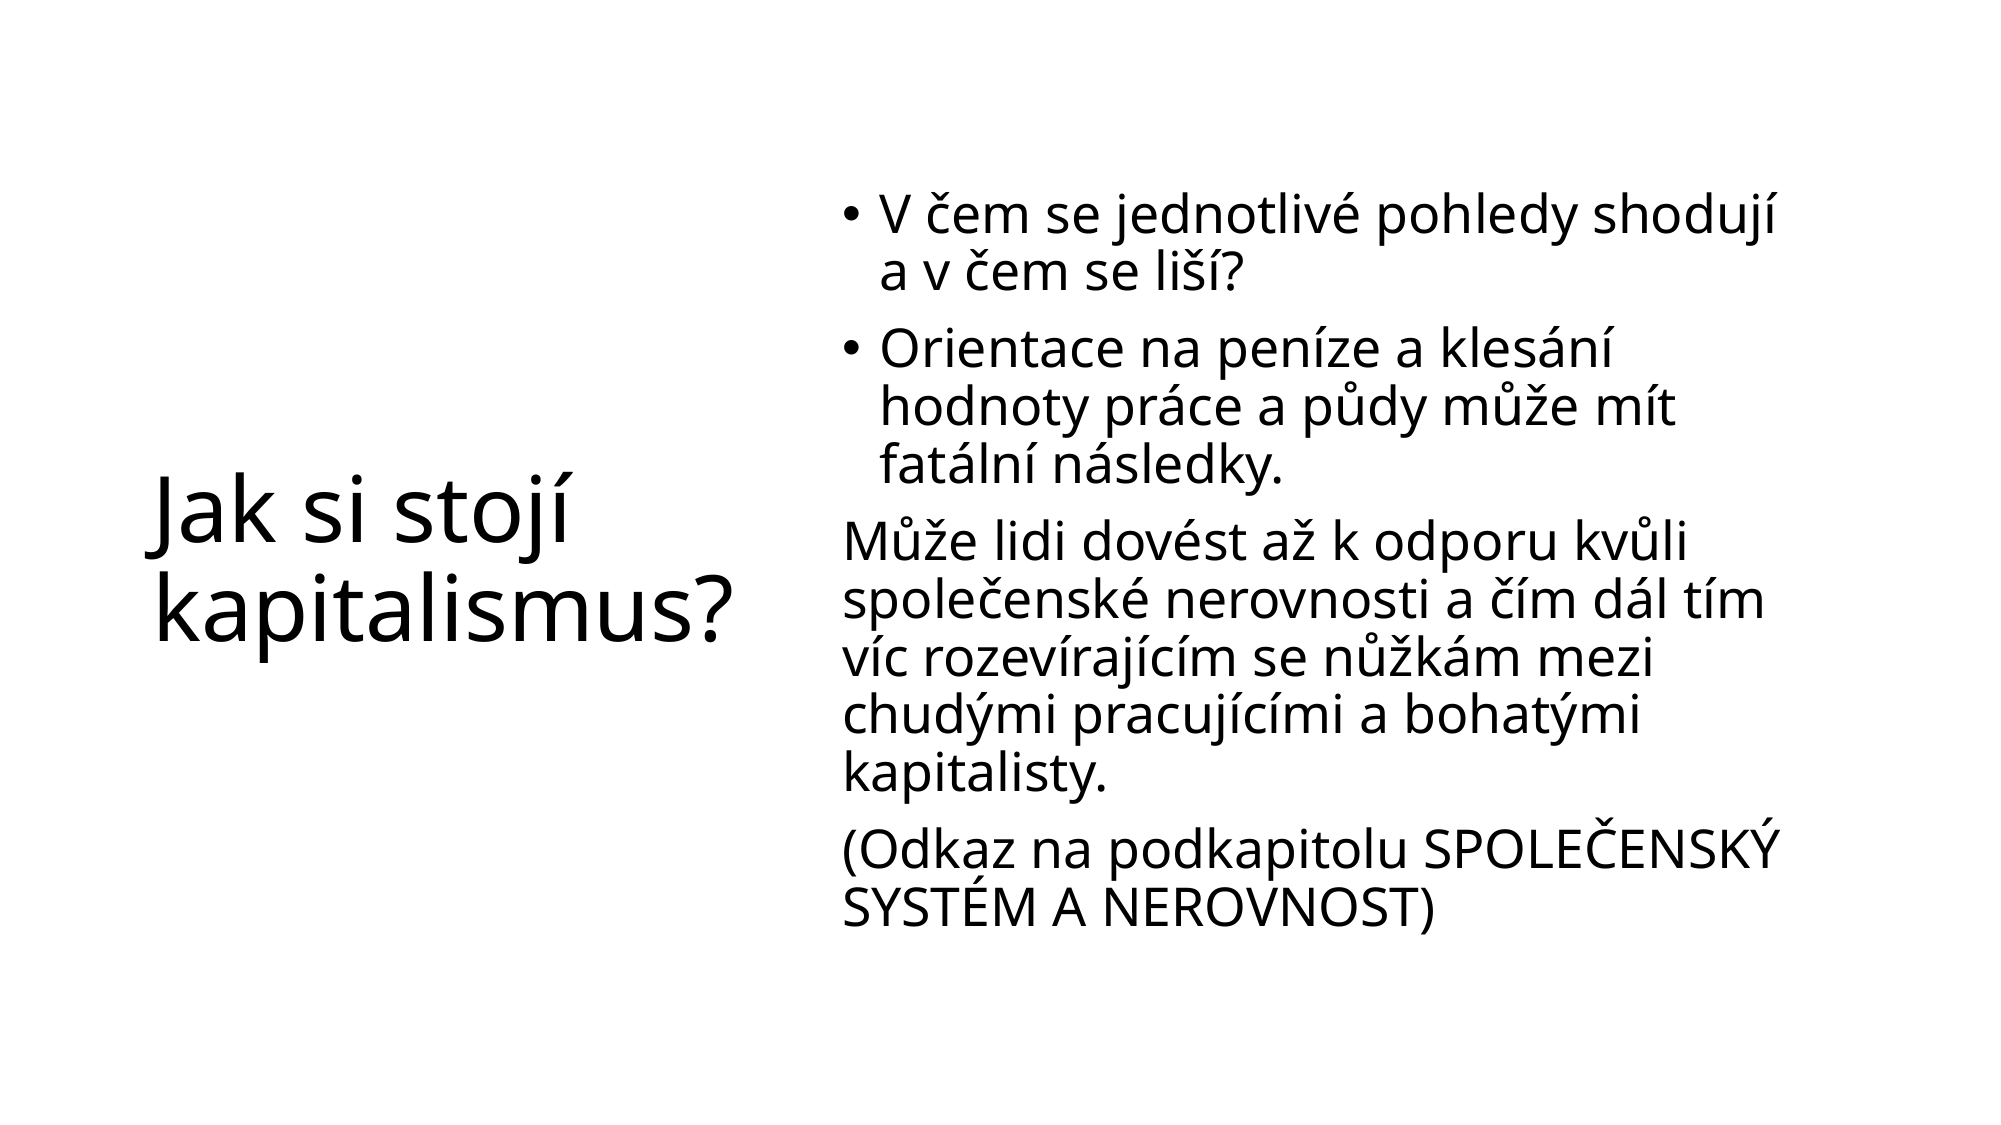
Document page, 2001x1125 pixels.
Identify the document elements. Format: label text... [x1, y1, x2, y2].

list V čem se jednotlivé pohledy shodují a v čem se liší? Orientace na peníze a klesání hodnoty práce a půdy může mít fatální následky. Může lidi dovést až k odporu kvůli společenské nerovnosti a čím dál tím víc rozevírajícím se nůžkám mezi chudými pracujícími a bohatými kapitalisty. (Odkaz na podkapitolu SPOLEČENSKÝ SYSTÉM A NEROVNOST) [827, 178, 1813, 947]
title Jak si stojí kapitalismus? [137, 178, 778, 947]
